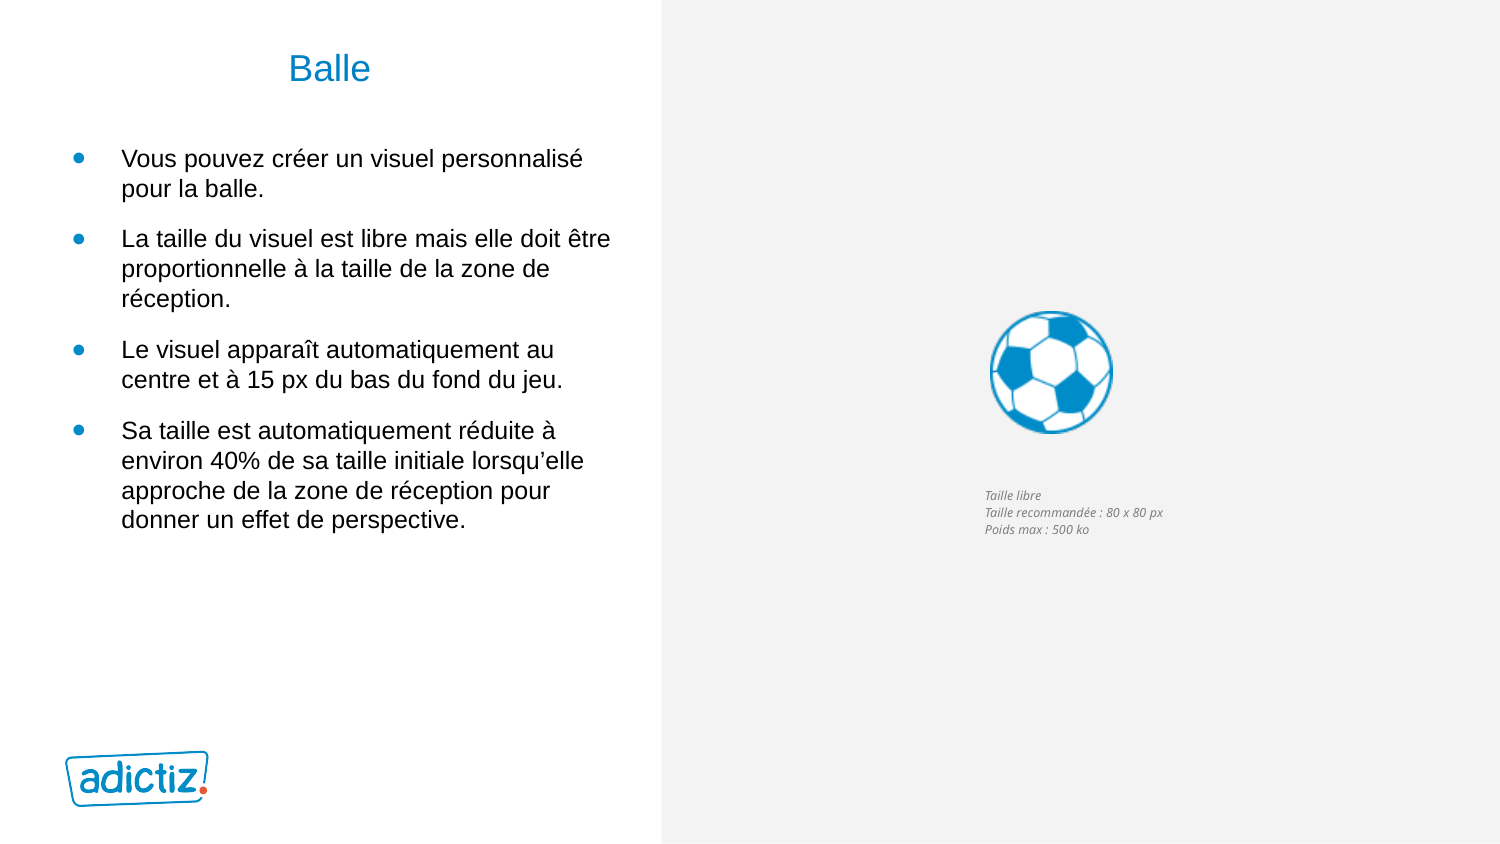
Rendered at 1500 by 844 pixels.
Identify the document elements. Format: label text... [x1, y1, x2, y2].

picture [990, 311, 1113, 434]
title Balle [31, 0, 629, 127]
list Vous pouvez créer un visuel personnalisé pour la balle. La taille du visuel est libre mais elle doit être proportionnelle à la taille de la zone de réception. Le visuel apparaît automatiquement au centre et à 15 px du bas du fond du jeu. Sa taille est automatiquement réduite à environ 40% de sa taille initiale lorsqu’elle approche de la zone de réception pour donner un effet de perspective. [31, 127, 629, 702]
picture [1057, 378, 1113, 434]
picture [59, 748, 214, 810]
text_box Taille libre Taille recommandée : 80 x 80 px Poids max : 500 ko [970, 462, 1200, 560]
